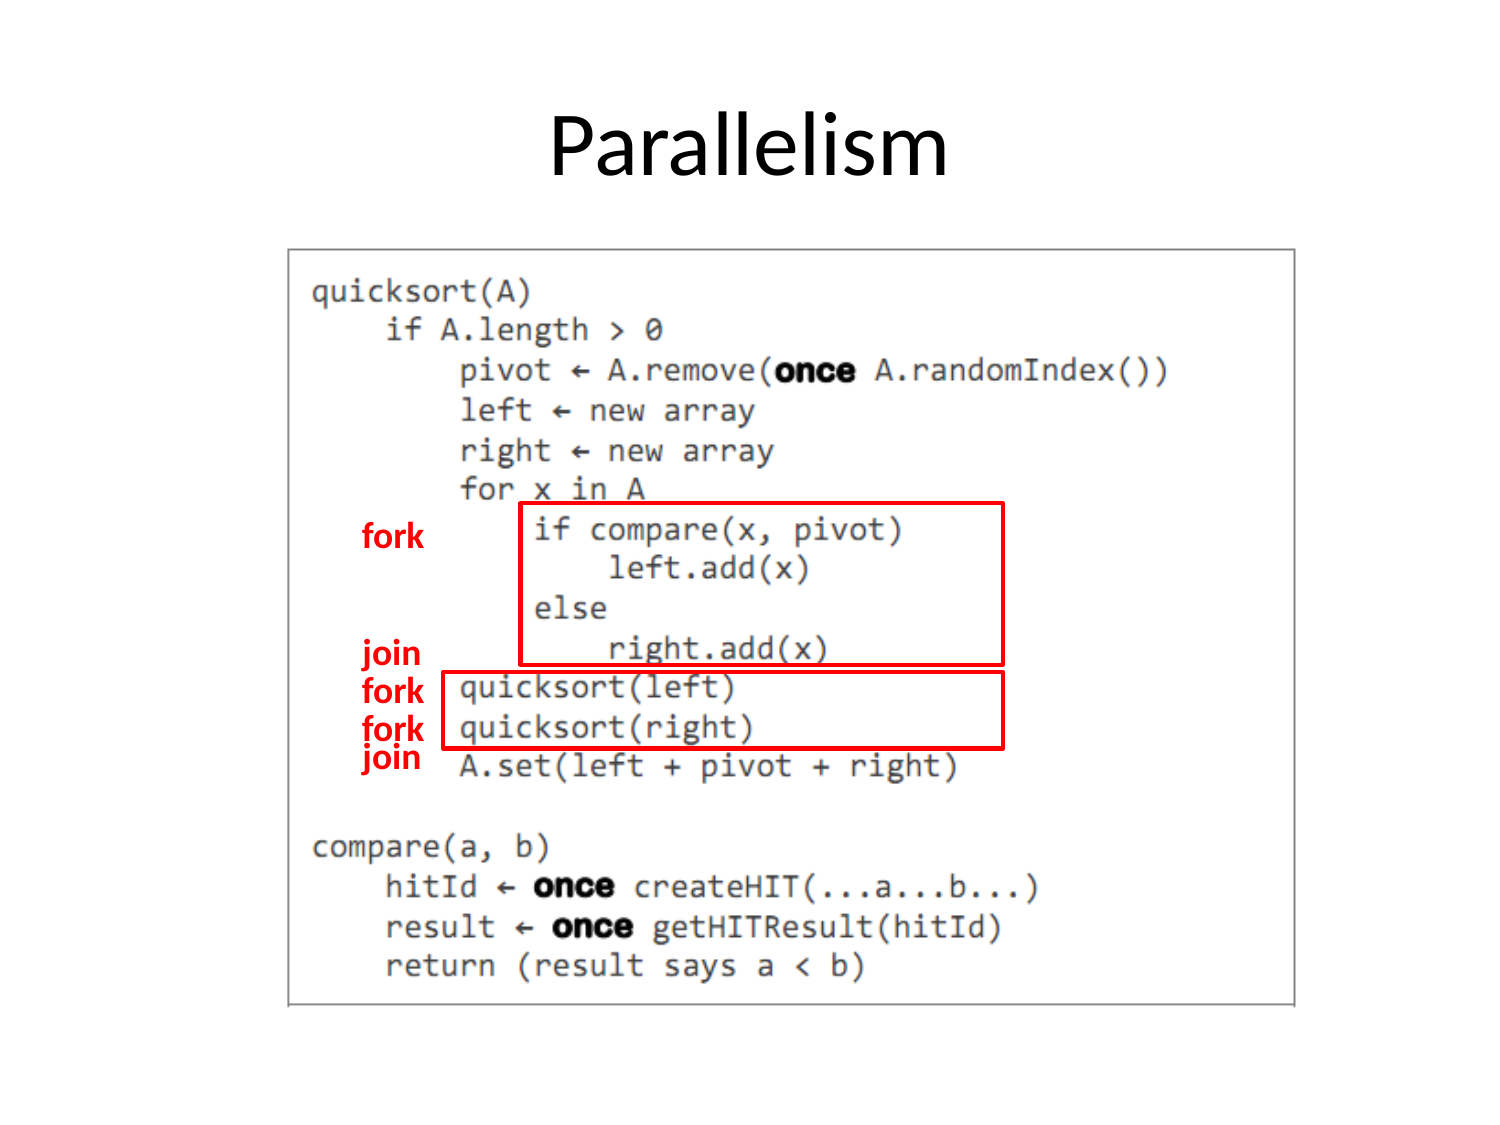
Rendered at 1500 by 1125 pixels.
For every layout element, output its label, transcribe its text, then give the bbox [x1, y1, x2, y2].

picture [274, 238, 1305, 1013]
title Parallelism [75, 45, 1425, 233]
